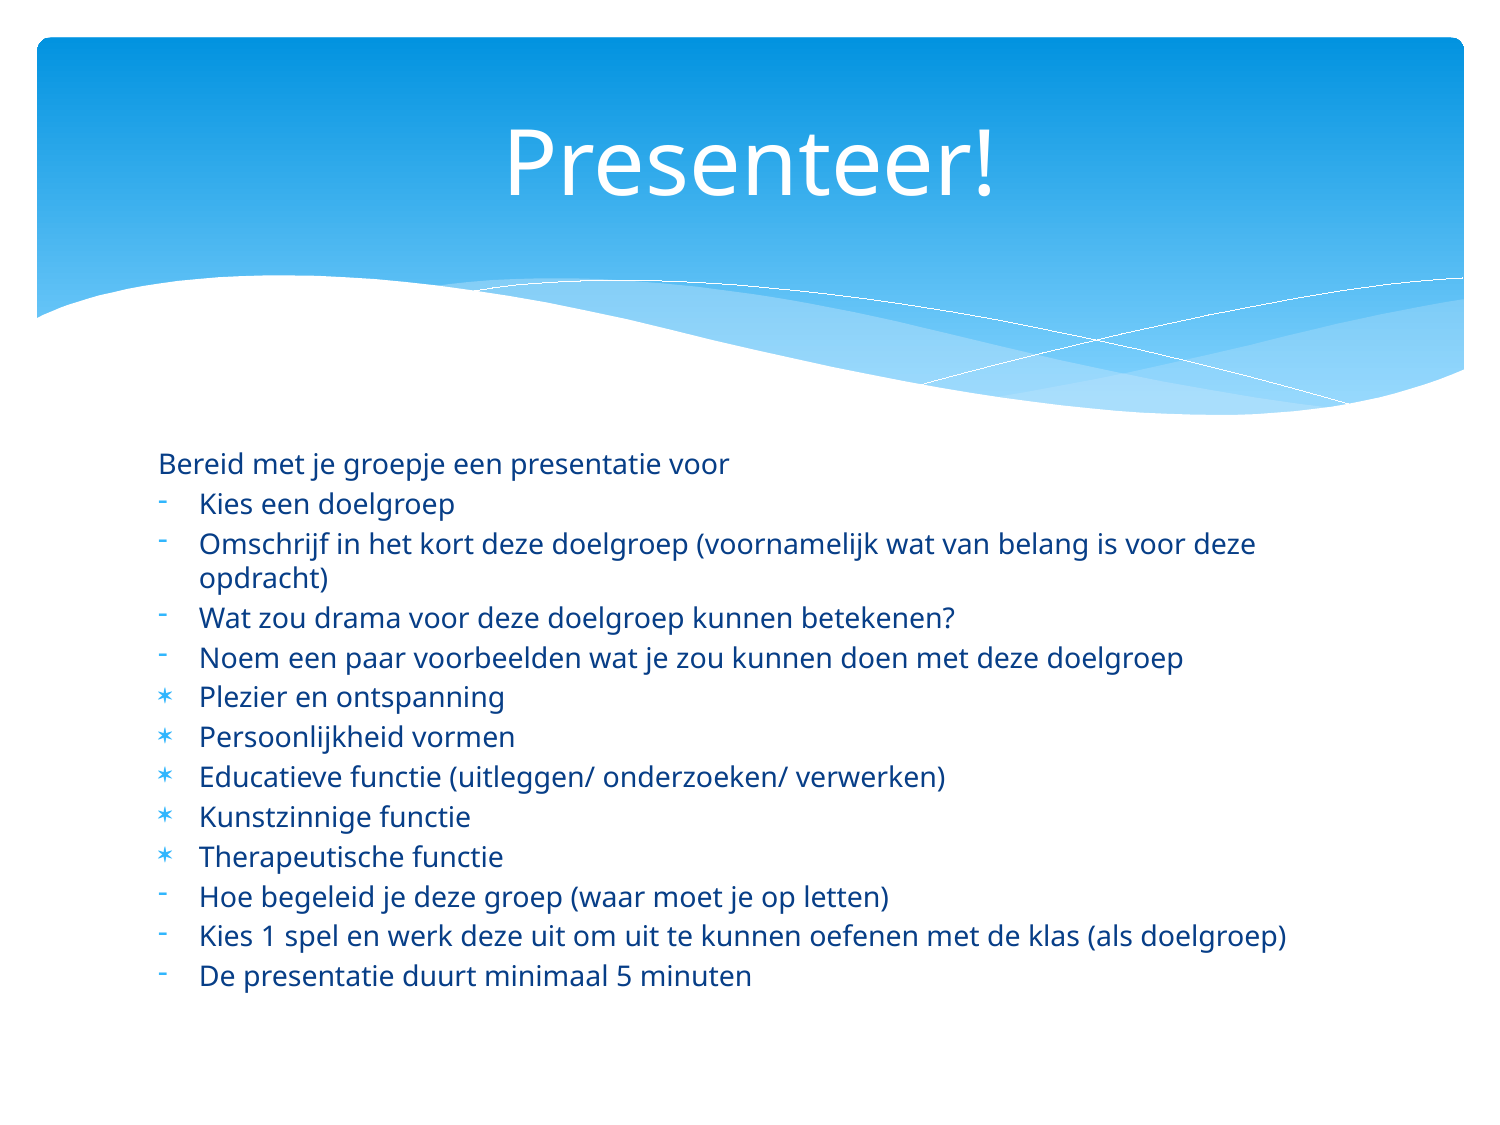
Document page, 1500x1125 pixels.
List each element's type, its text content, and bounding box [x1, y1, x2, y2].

title Presenteer! [75, 55, 1425, 261]
list Bereid met je groepje een presentatie voor Kies een doelgroep Omschrijf in het kort deze doelgroep (voornamelijk wat van belang is voor deze opdracht) Wat zou drama voor deze doelgroep kunnen betekenen? Noem een paar voorbeelden wat je zou kunnen doen met deze doelgroep Plezier en ontspanning Persoonlijkheid vormen Educatieve functie (uitleggen/ onderzoeken/ verwerken) Kunstzinnige functie Therapeutische functie Hoe begeleid je deze groep (waar moet je op letten) Kies 1 spel en werk deze uit om uit te kunnen oefenen met de klas (als doelgroep) De presentatie duurt minimaal 5 minuten [143, 438, 1359, 1005]
